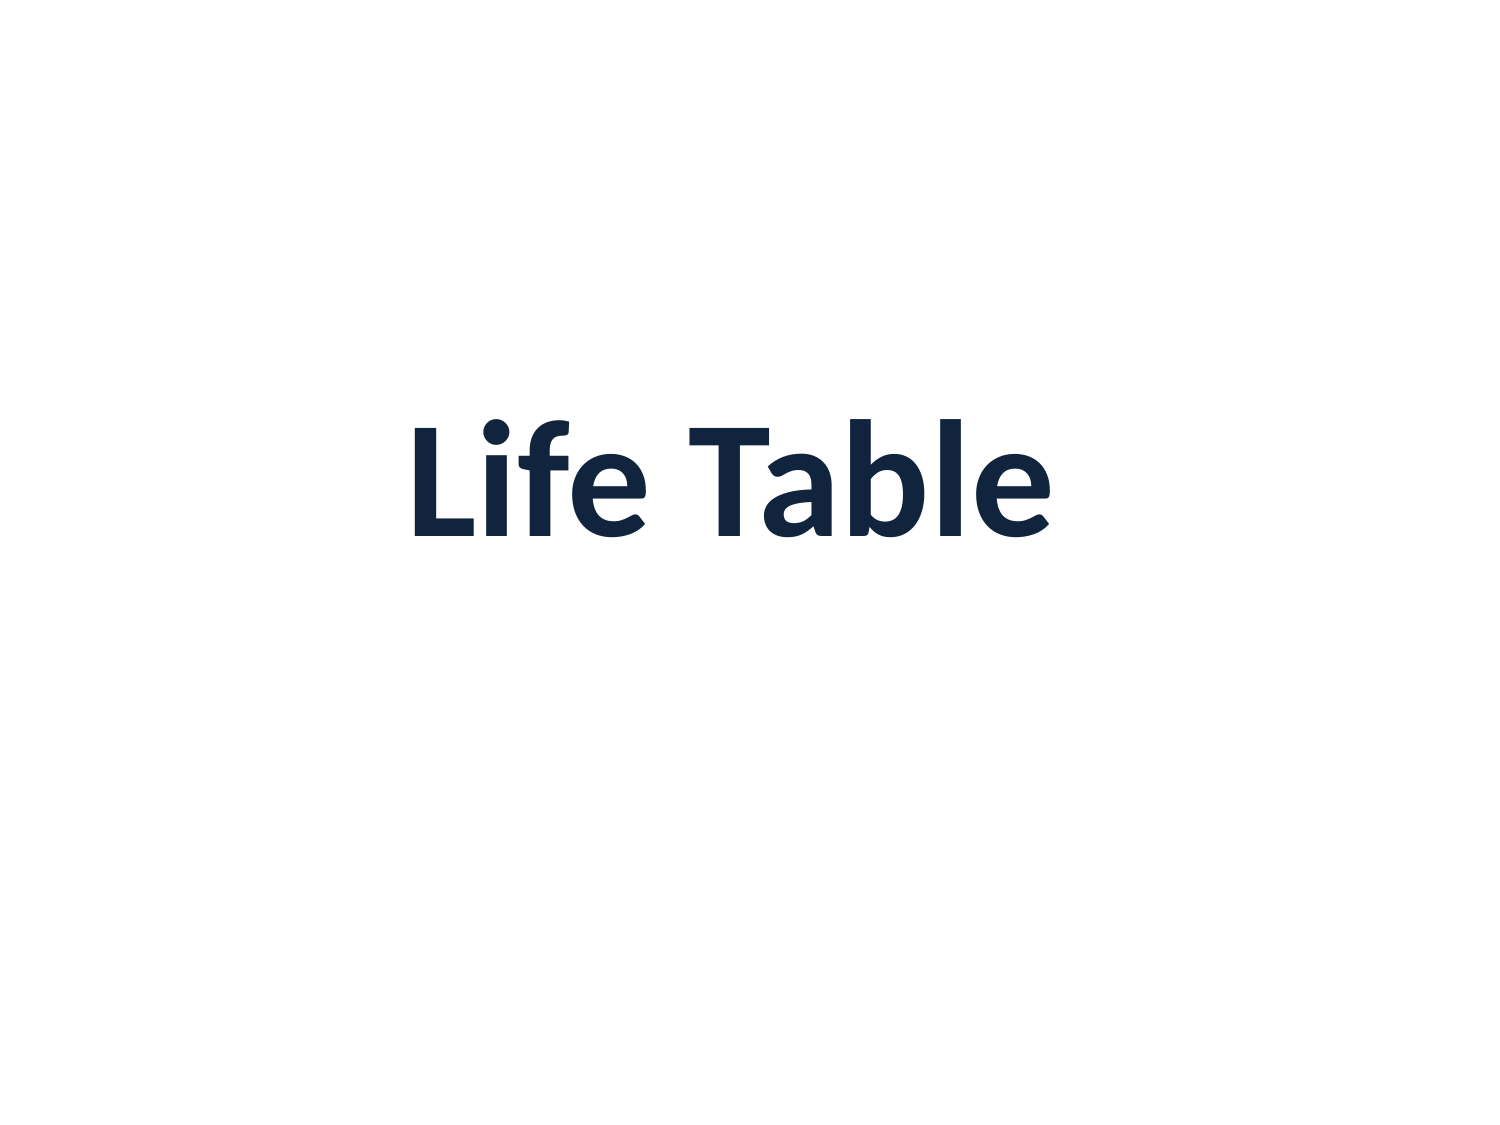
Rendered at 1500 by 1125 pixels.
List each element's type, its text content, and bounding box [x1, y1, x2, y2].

title Life Table [112, 349, 1388, 591]
